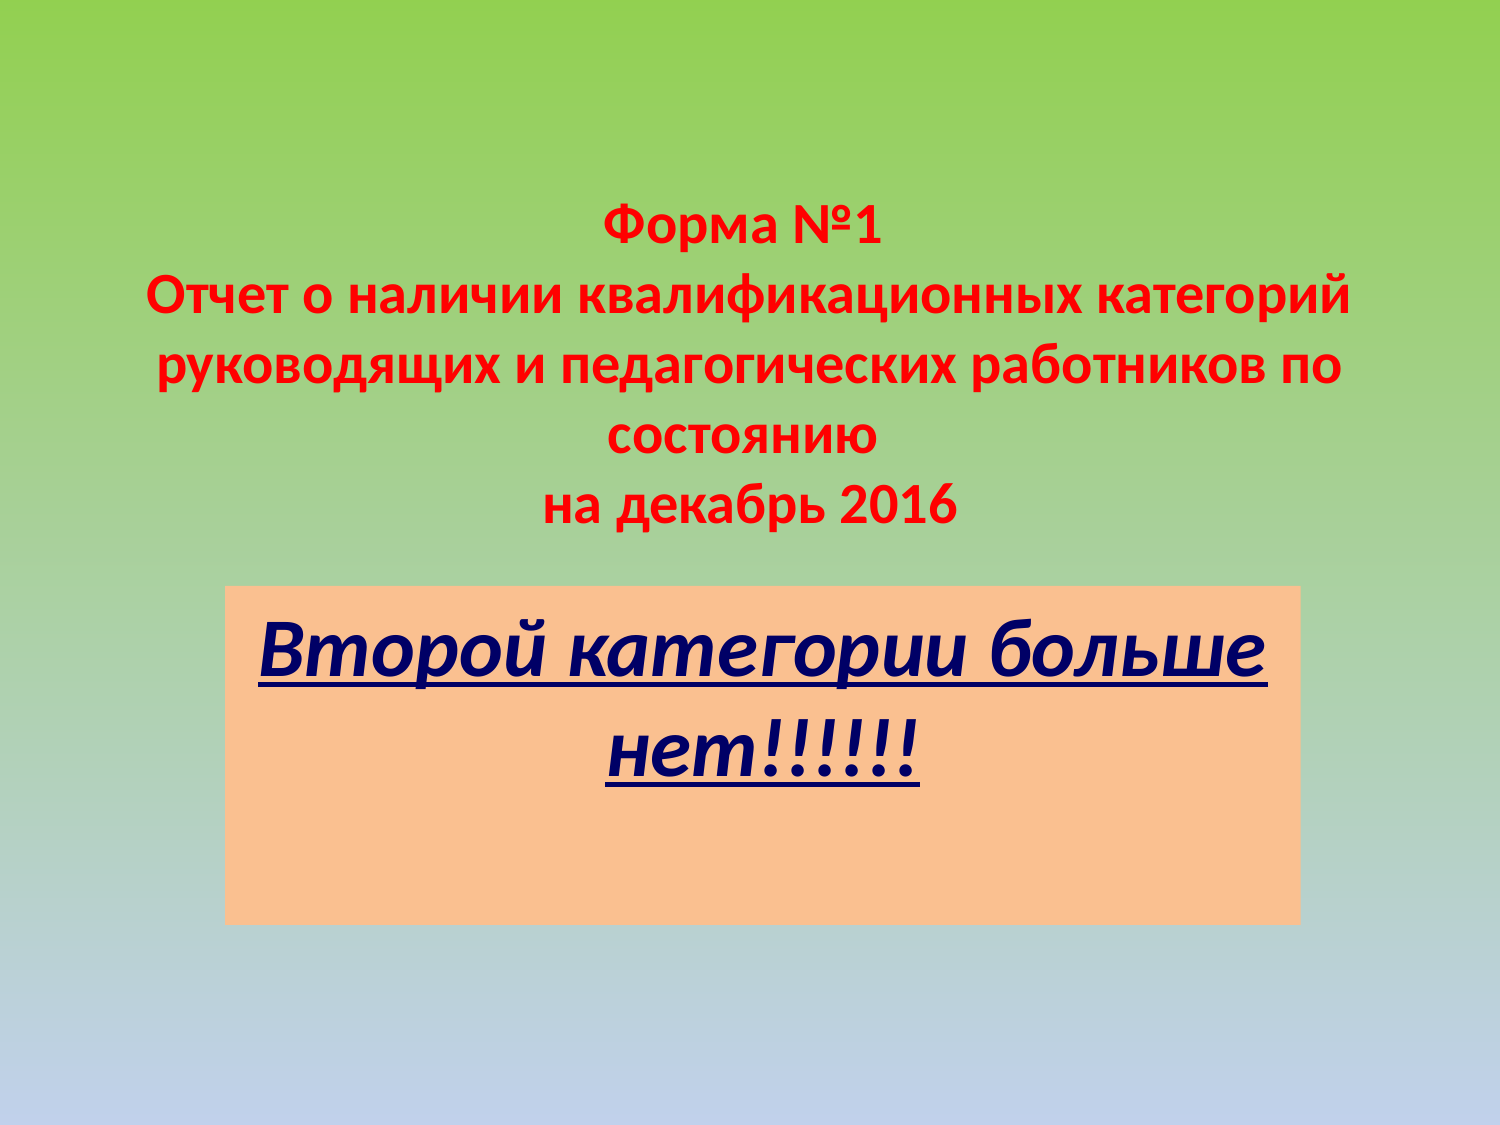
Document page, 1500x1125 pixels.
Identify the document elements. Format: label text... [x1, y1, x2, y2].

subtitle Второй категории больше нет!!!!!! [225, 585, 1301, 925]
title Форма №1 Отчет о наличии квалификационных категорий руководящих и педагогических работников по состоянию на декабрь 2016 [112, 0, 1388, 480]
